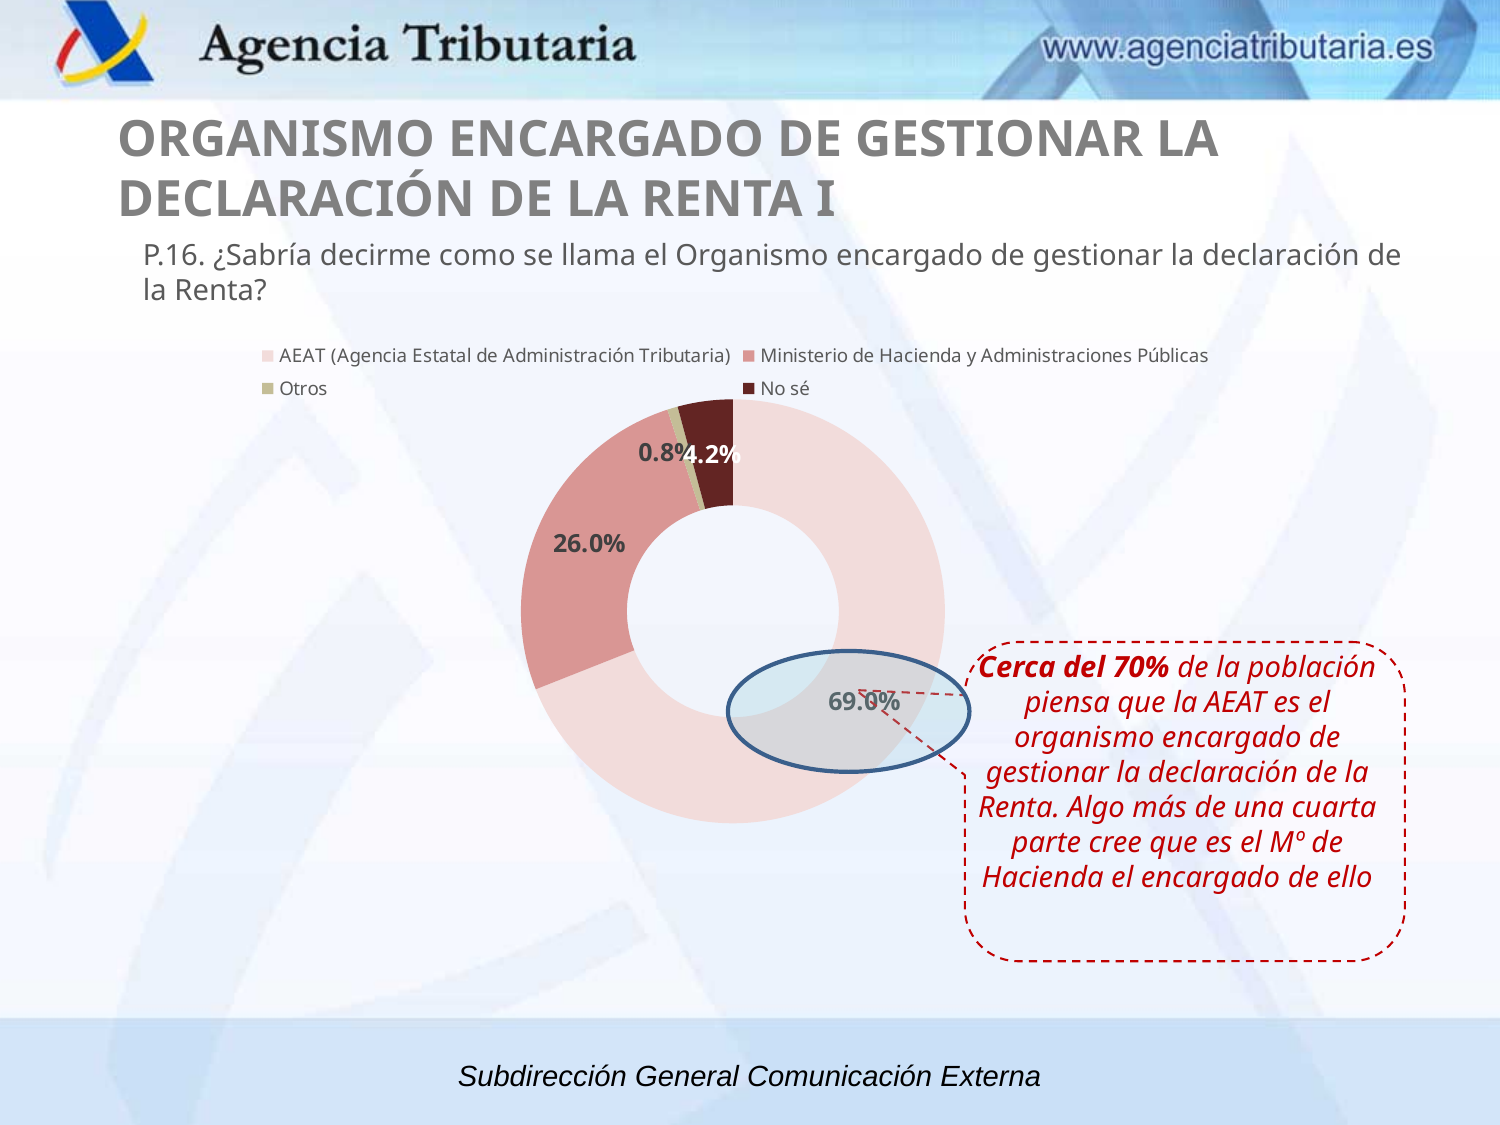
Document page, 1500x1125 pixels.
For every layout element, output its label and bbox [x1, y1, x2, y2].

chart [157, 325, 1314, 871]
picture [0, 0, 1500, 1125]
